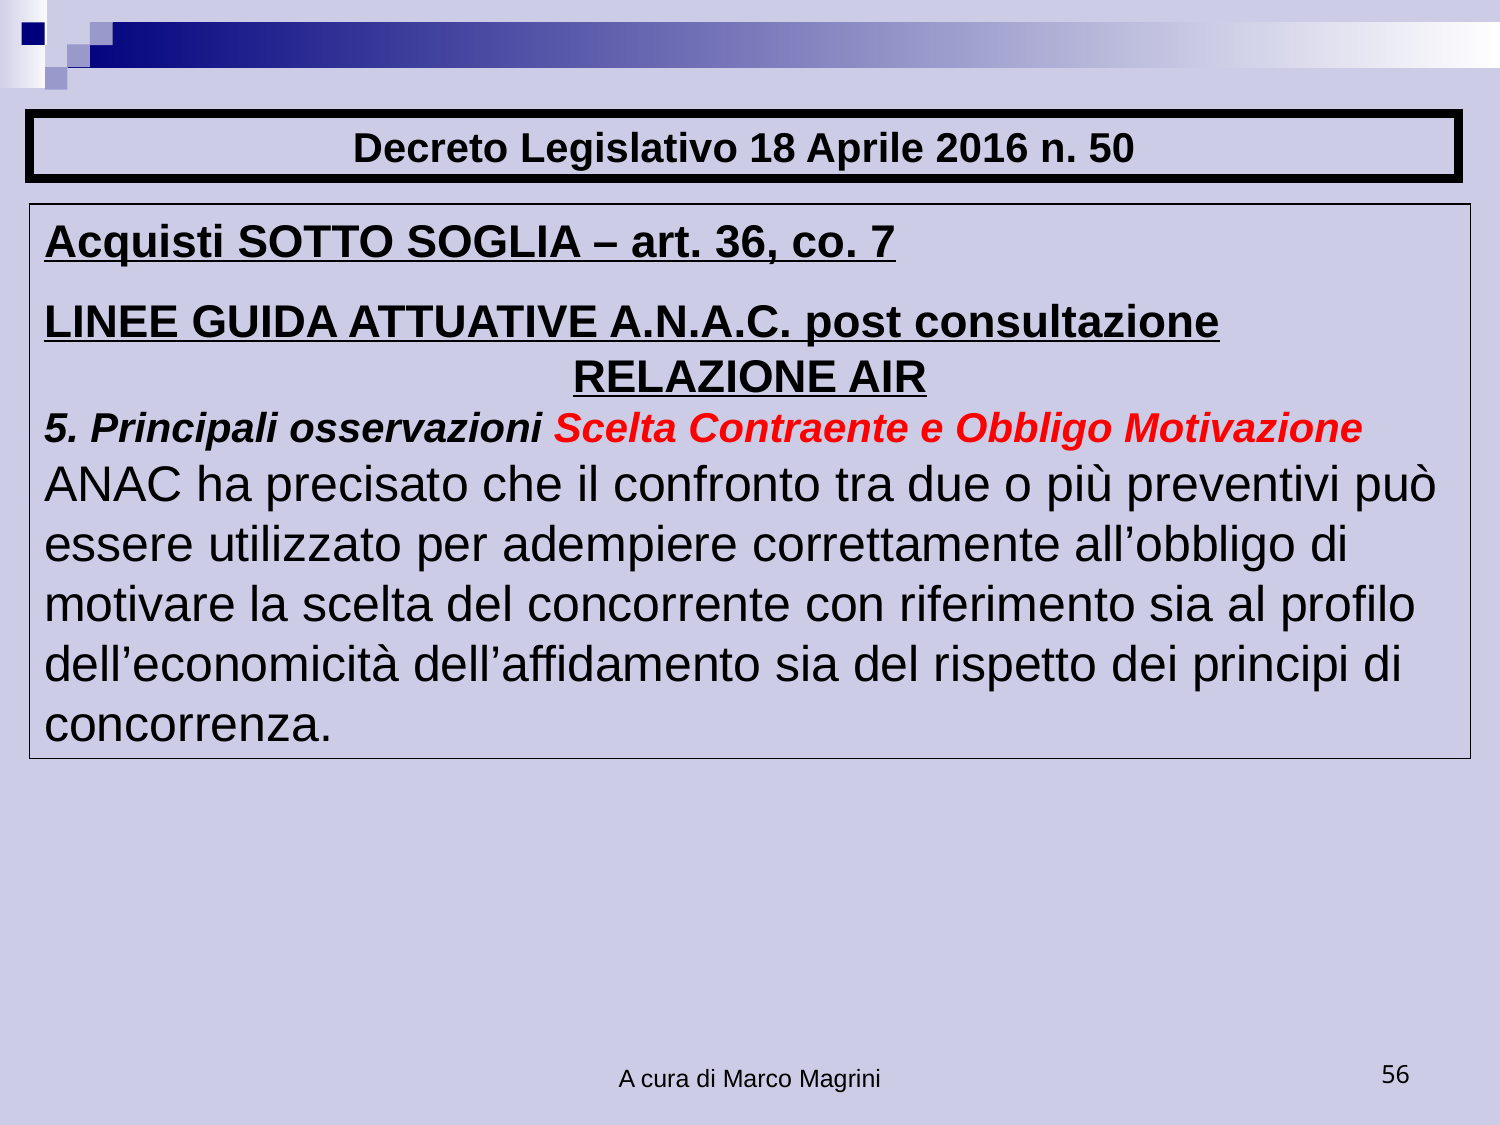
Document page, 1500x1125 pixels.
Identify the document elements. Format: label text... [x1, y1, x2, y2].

footer A cura di Marco Magrini [512, 1025, 988, 1100]
text_box Acquisti SOTTO SOGLIA – art. 36, co. 7 LINEE GUIDA ATTUATIVE A.N.A.C. post consultazione RELAZIONE AIR 5. Principali osservazioni Scelta Contraente e Obbligo Motivazione ANAC ha precisato che il confronto tra due o più preventivi può essere utilizzato per adempiere correttamente all’obbligo di motivare la scelta del concorrente con riferimento sia al profilo dell’economicità dell’affidamento sia del rispetto dei principi di concorrenza. [29, 203, 1471, 759]
slide_number 56 [1074, 1025, 1425, 1100]
text_box Decreto Legislativo 18 Aprile 2016 n. 50 [29, 113, 1459, 179]
